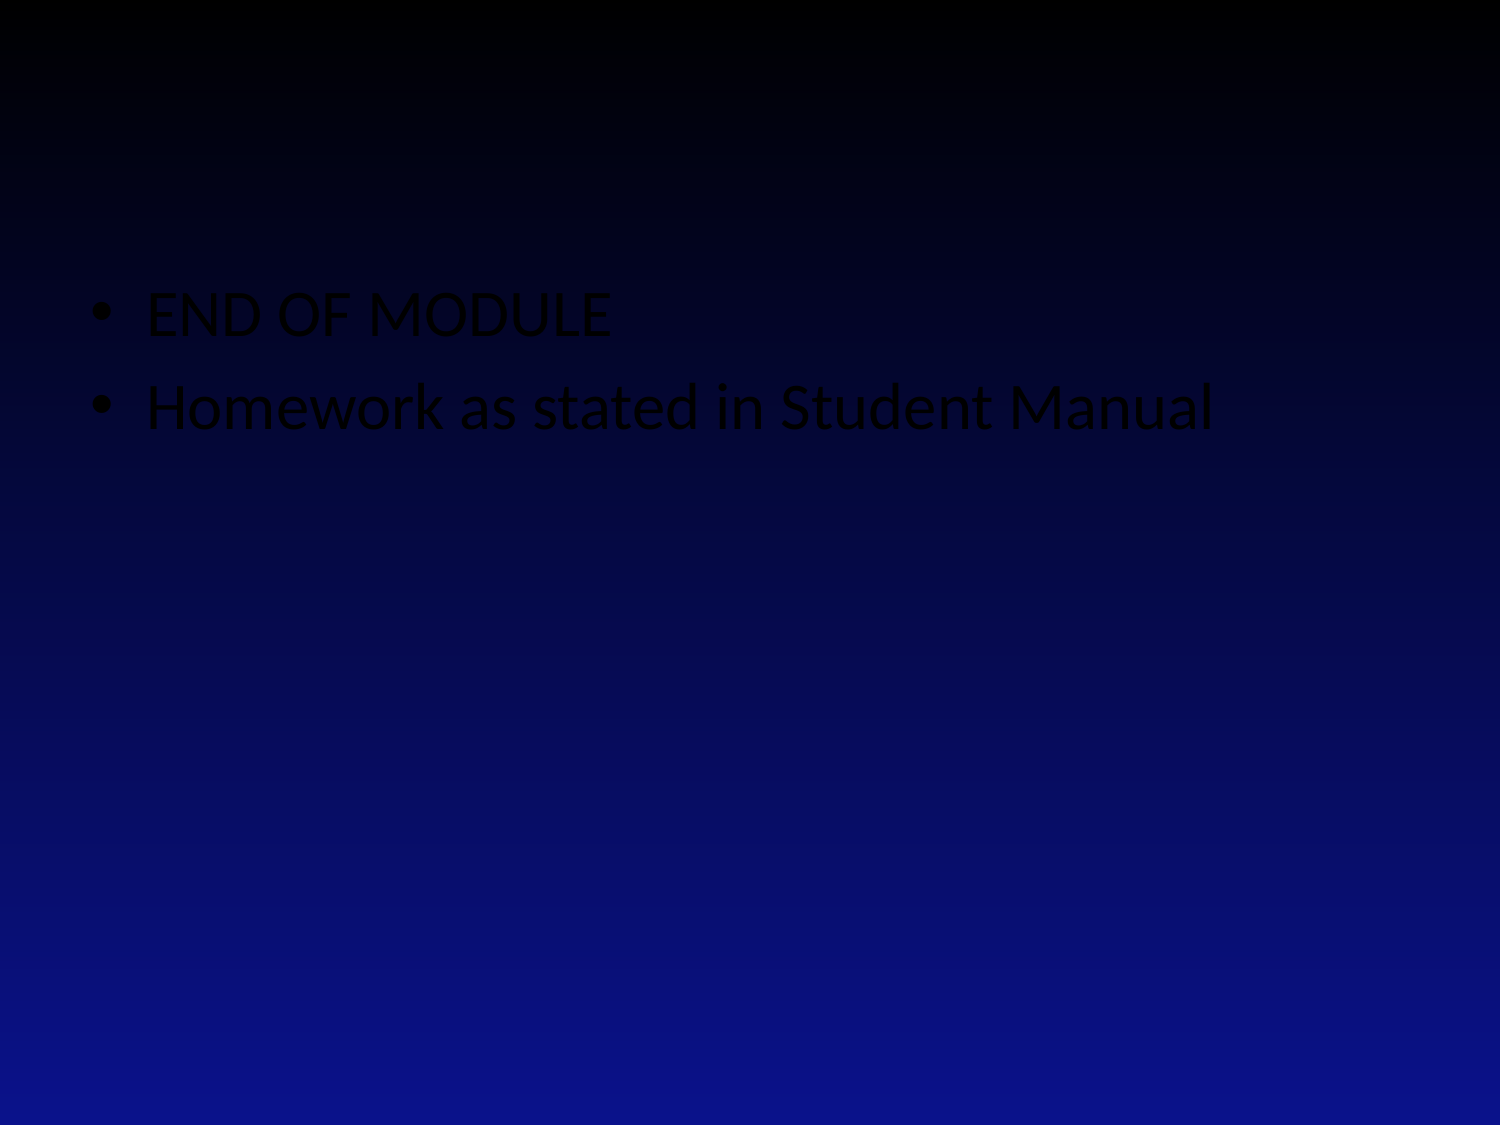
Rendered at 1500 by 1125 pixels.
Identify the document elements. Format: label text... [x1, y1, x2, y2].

list END OF MODULE Homework as stated in Student Manual [75, 262, 1425, 1005]
